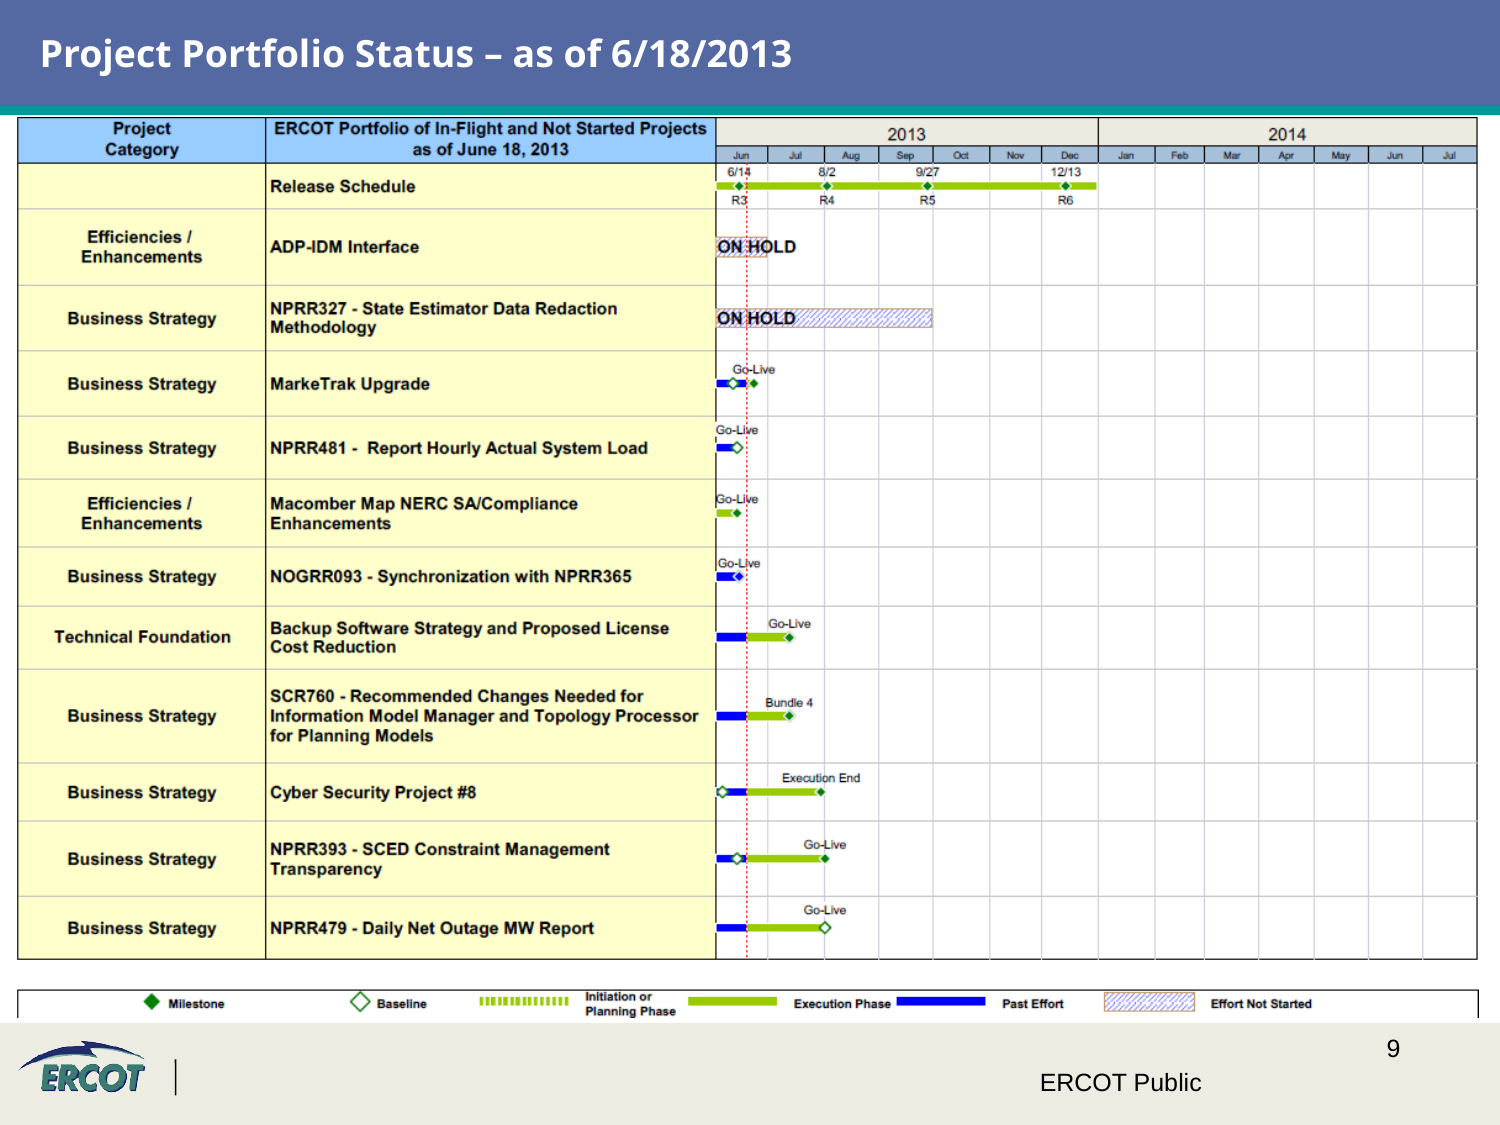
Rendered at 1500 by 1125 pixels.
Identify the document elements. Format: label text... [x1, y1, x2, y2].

picture [16, 117, 1480, 1019]
picture [10, 1031, 151, 1111]
text_box Project Portfolio Status – as of 6/18/2013 [24, 30, 1163, 106]
footer ERCOT Public [1025, 1059, 1438, 1125]
